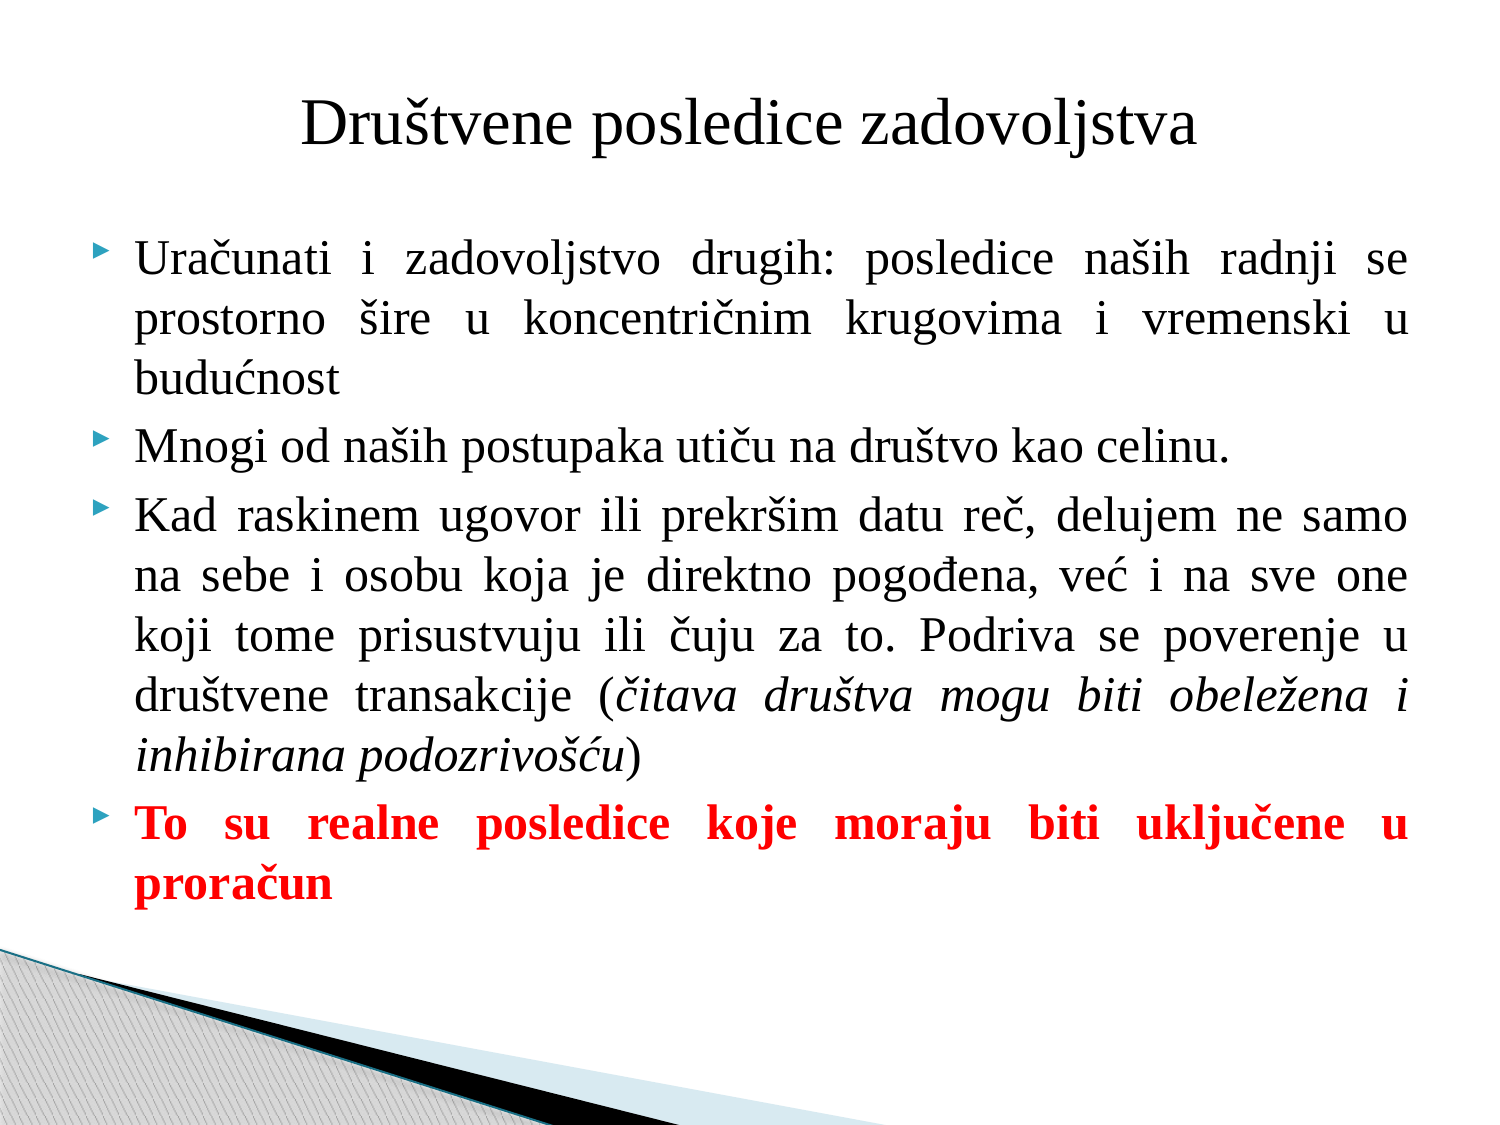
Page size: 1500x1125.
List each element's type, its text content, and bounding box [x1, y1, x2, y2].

list Društvene posledice zadovoljstva Uračunati i zadovoljstvo drugih: posledice naših radnji se prostorno šire u koncentričnim krugovima i vremenski u budućnost Mnogi od naših postupaka utiču na društvo kao celinu. Kad raskinem ugovor ili prekršim datu reč, delujem ne samo na sebe i osobu koja je direktno pogođena, već i na sve one koji tome prisustvuju ili čuju za to. Podriva se poverenje u društvene transakcije (čitava društva mogu biti obeležena i inhibirana podozrivošću) To su realne posledice koje moraju biti uključene u proračun [74, 70, 1426, 1044]
